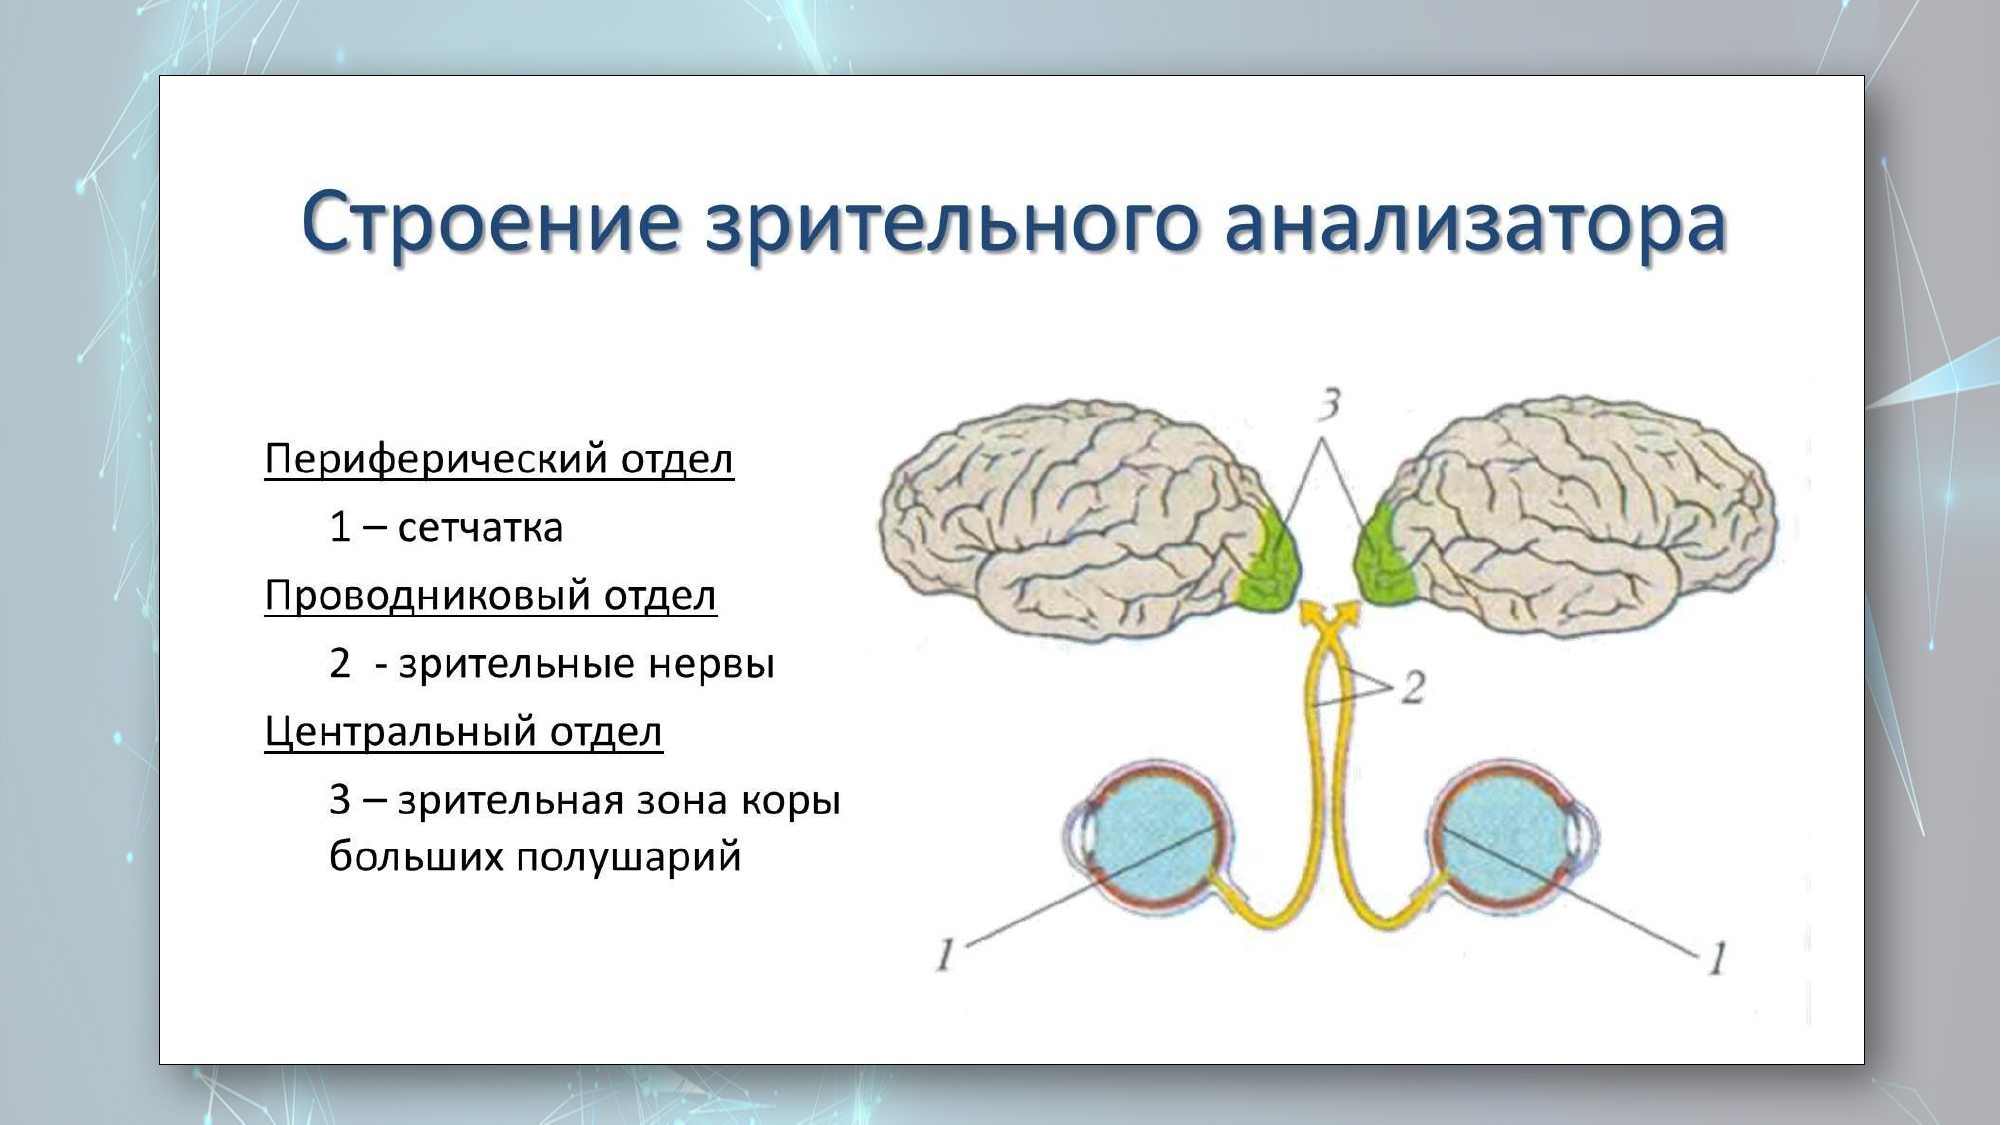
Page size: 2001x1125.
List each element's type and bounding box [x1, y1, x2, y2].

picture [159, 75, 1865, 1065]
